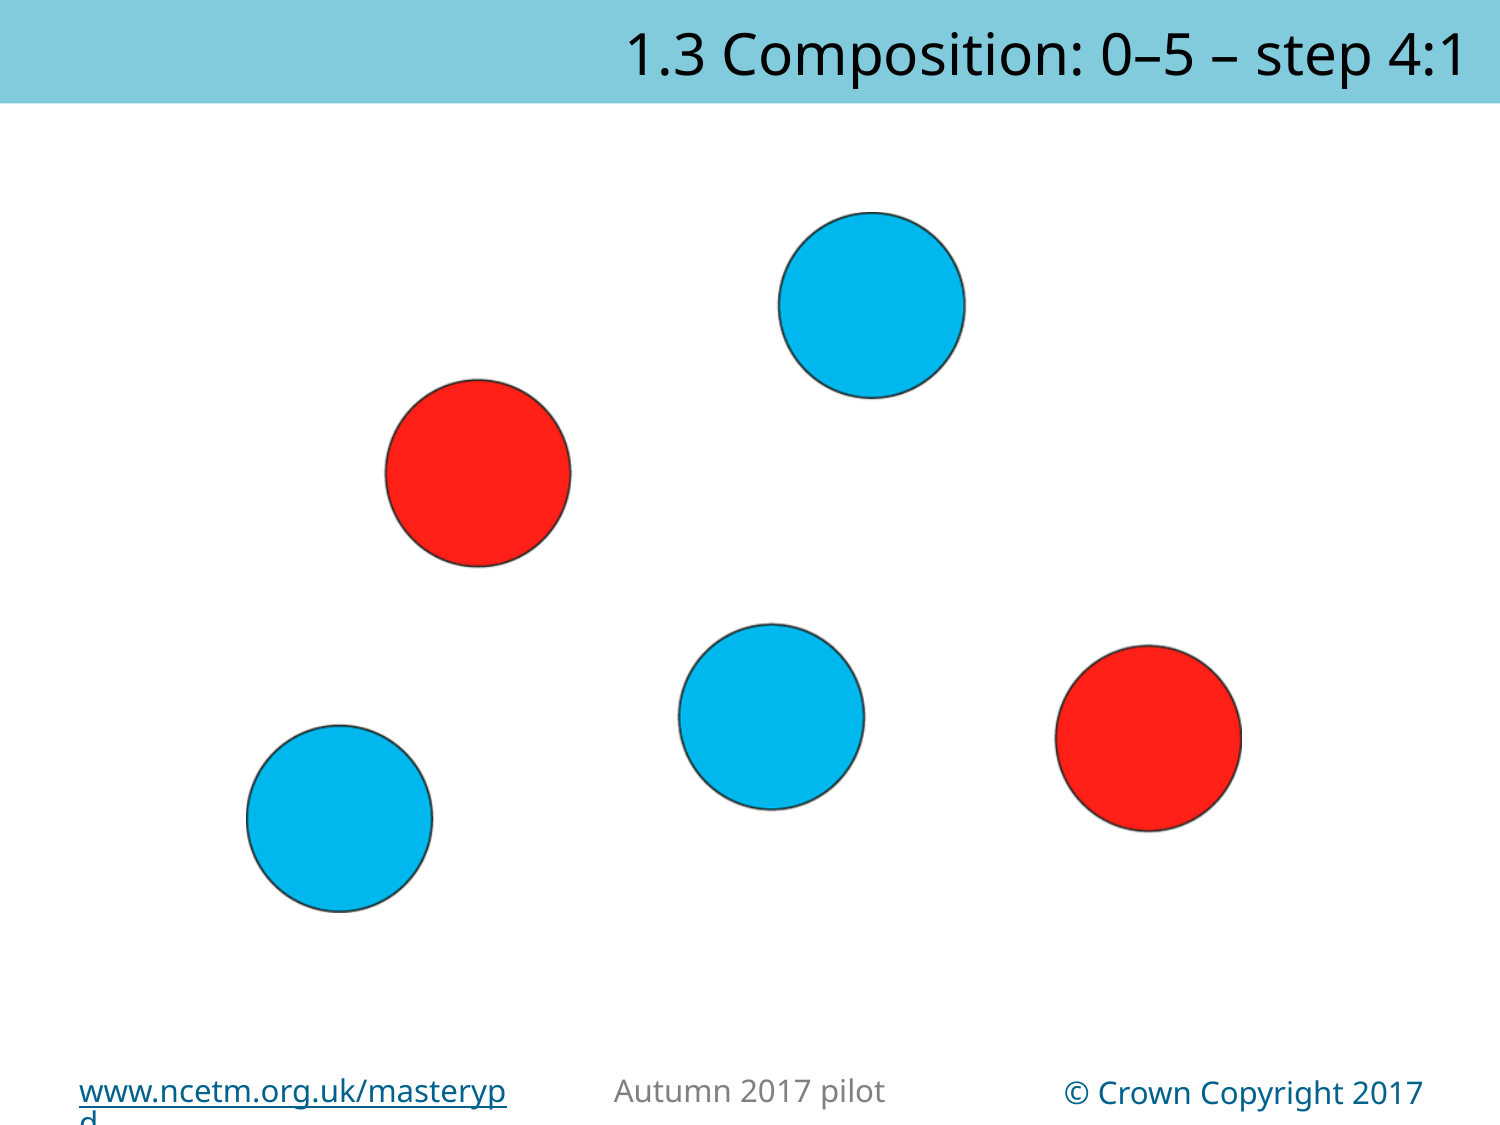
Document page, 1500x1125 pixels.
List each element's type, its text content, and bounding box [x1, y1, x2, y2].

picture [1044, 633, 1247, 847]
list 1.3 Composition: 0–5 – step 4:1 [0, 0, 1500, 104]
picture [655, 609, 881, 823]
picture [229, 715, 444, 929]
picture [767, 195, 993, 410]
picture [359, 349, 621, 587]
